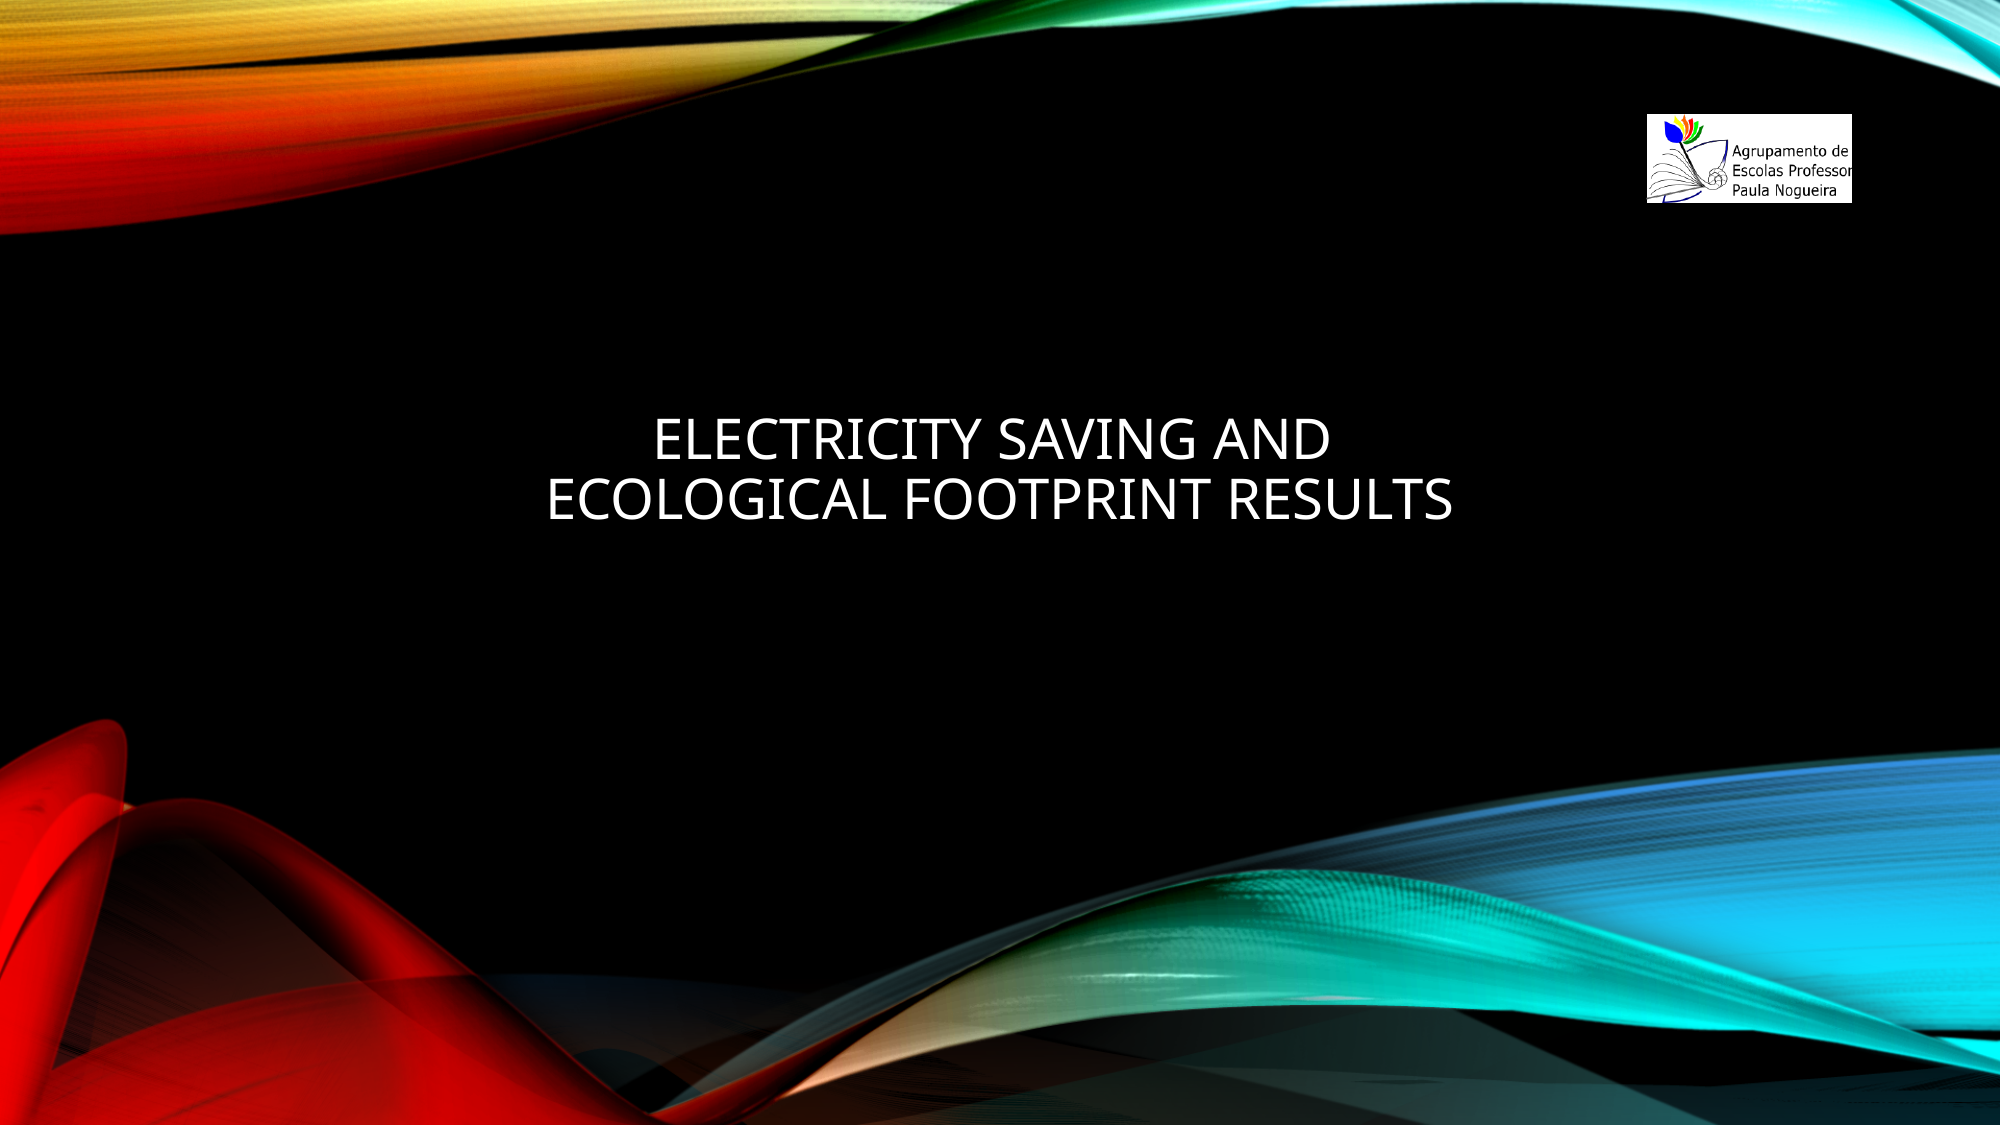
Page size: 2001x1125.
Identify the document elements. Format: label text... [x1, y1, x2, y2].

picture [0, 717, 2000, 1125]
picture [0, 0, 2000, 237]
title EleCtricity saving and ecological footprint results [225, 402, 1775, 540]
